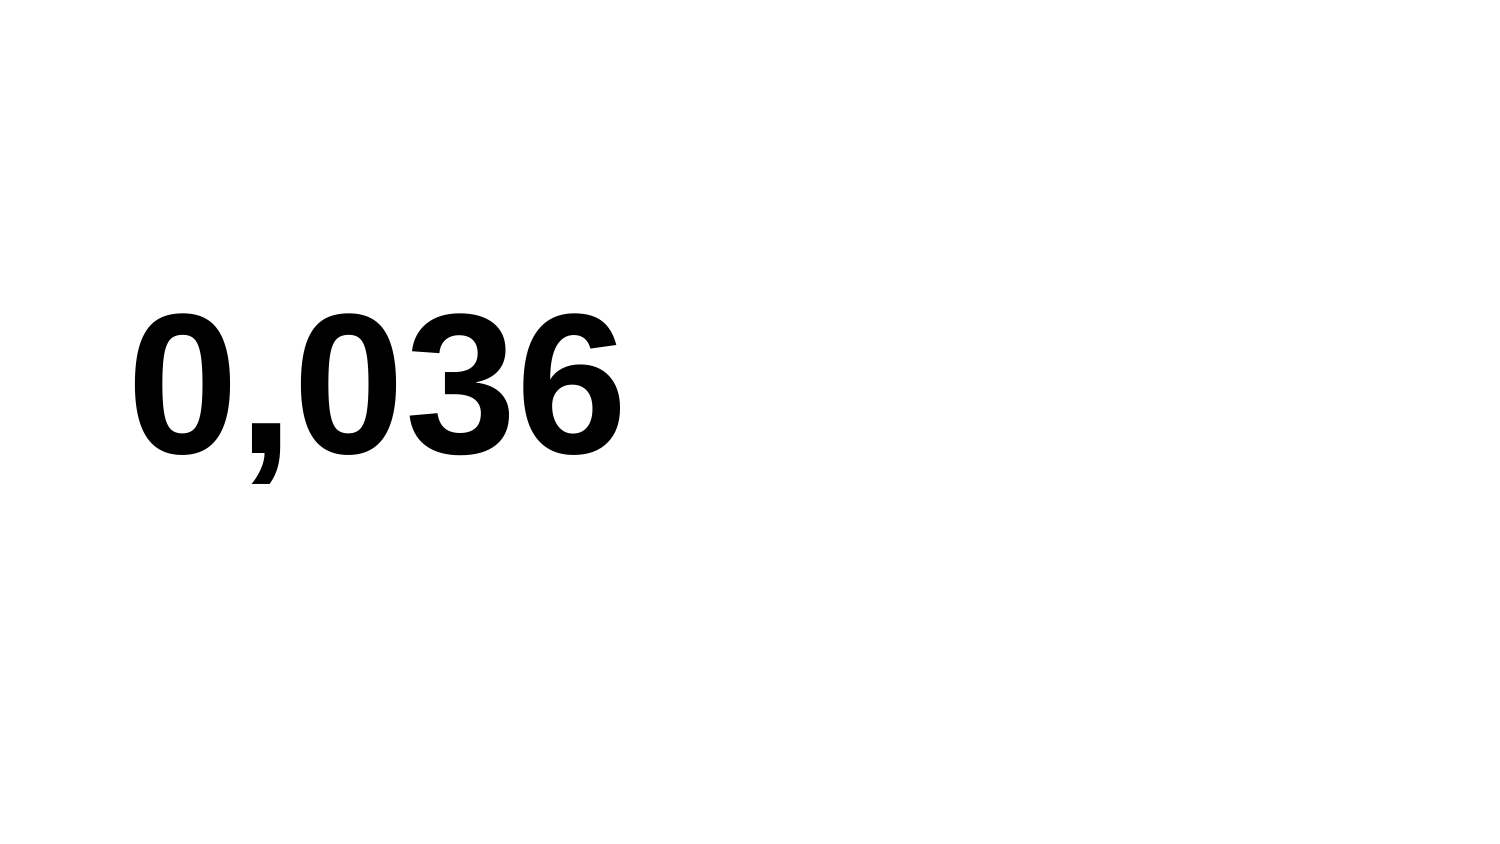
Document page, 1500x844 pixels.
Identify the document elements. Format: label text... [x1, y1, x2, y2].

text_box 0,036 [112, 235, 1388, 509]
